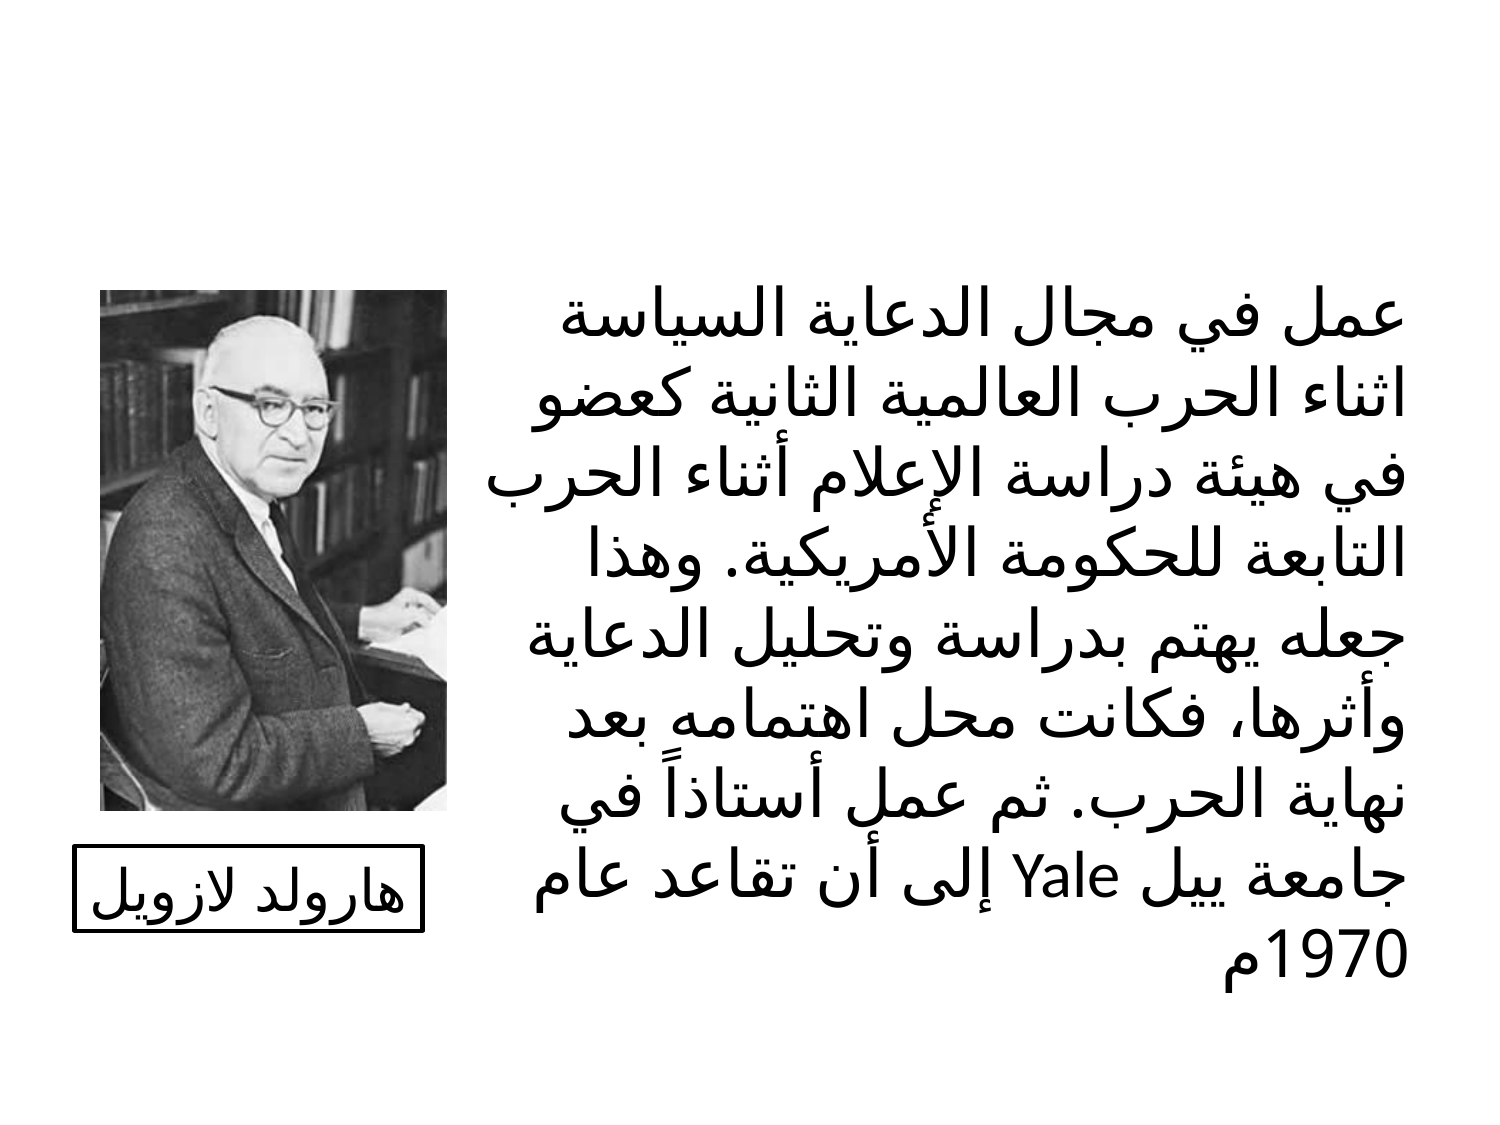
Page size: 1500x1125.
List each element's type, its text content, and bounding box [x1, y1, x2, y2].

picture [100, 290, 448, 811]
text_box هارولد لازويل [72, 844, 425, 933]
list عمل في مجال الدعاية السياسة اثناء الحرب العالمية الثانية كعضو في هيئة دراسة الإعلام أثناء الحرب التابعة للحكومة الأمريكية. وهذا جعله يهتم بدراسة وتحليل الدعاية وأثرها، فكانت محل اهتمامه بعد نهاية الحرب. ثم عمل أستاذاً في جامعة ييل Yale إلى أن تقاعد عام 1970م [466, 262, 1425, 1005]
